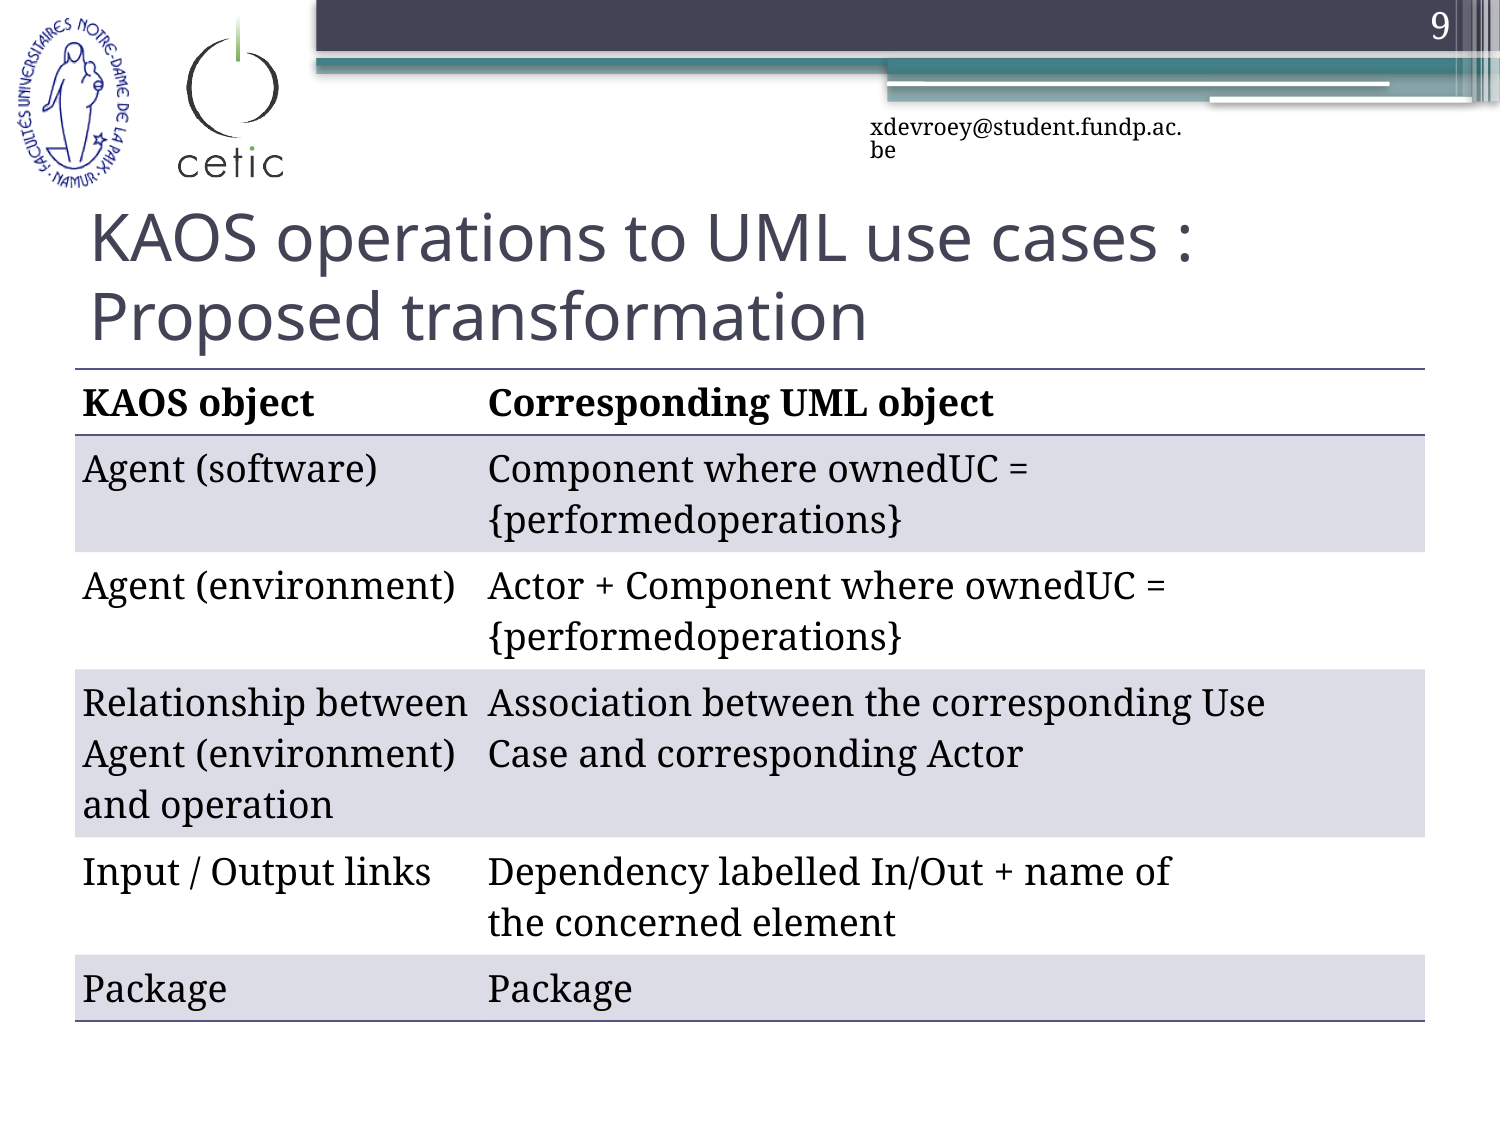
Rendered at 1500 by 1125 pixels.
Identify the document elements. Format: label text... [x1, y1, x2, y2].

slide_number 9 [1341, 0, 1466, 61]
table_cell Actor + Component where ownedUC = {performedoperations} [480, 552, 1425, 669]
table_cell Agent (environment) [75, 552, 480, 669]
picture [17, 18, 129, 188]
table_cell Input / Output links [75, 837, 480, 955]
table_cell Component where ownedUC = {performedoperations} [480, 436, 1425, 552]
footer xdevroey@student.fundp.ac.be [855, 105, 1209, 181]
table_cell Dependency labelled In/Out + name of the concerned element [480, 837, 1425, 955]
table_header Corresponding UML object [480, 370, 1425, 434]
table_cell Package [75, 955, 480, 1020]
table_cell Association between the corresponding Use Case and corresponding Actor [480, 669, 1425, 837]
table_cell Relationship between Agent (environment) and operation [75, 669, 480, 837]
table_header KAOS object [75, 370, 480, 434]
picture [175, 11, 285, 180]
title KAOS operations to UML use cases : Proposed transformation [75, 187, 1425, 363]
table_cell Agent (software) [75, 436, 480, 552]
table_cell Package [480, 955, 1425, 1020]
